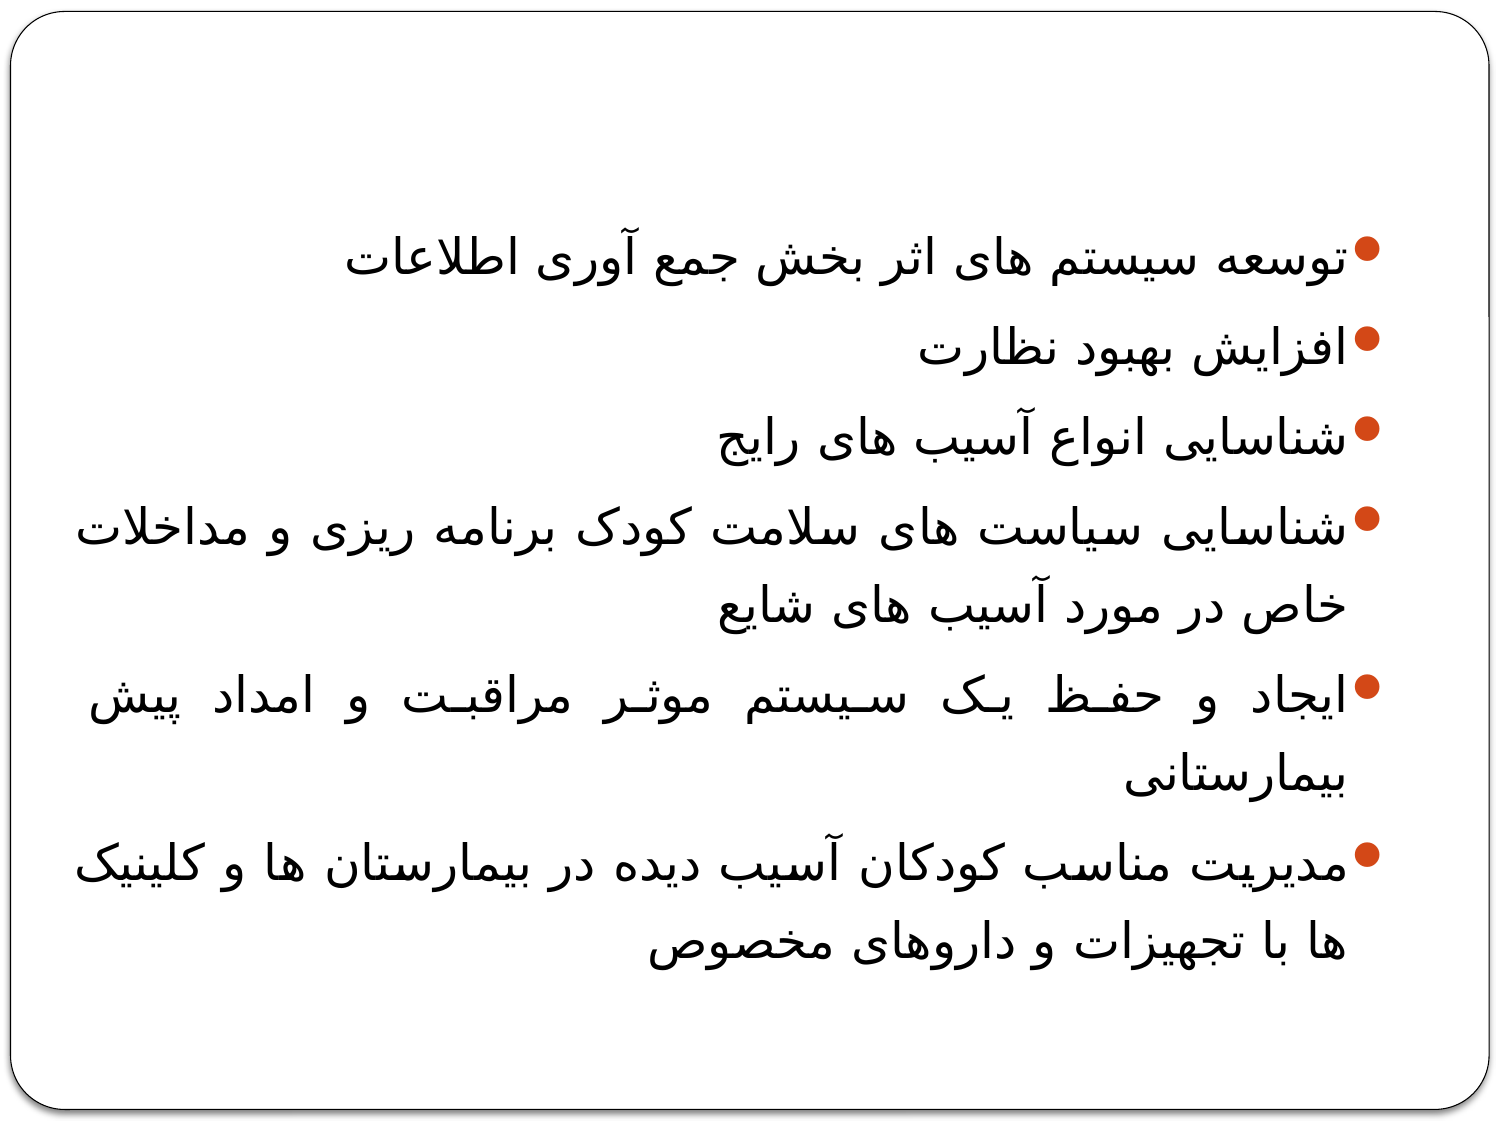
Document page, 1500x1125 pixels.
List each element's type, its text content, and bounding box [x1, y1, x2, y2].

list توسعه سیستم های اثر بخش جمع آوری اطلاعات افزایش بهبود نظارت شناسایی انواع آسیب های رایج شناسایی سیاست های سلامت کودک برنامه ریزی و مداخلات خاص در مورد آسیب های شایع ایجاد و حفظ یک سیستم موثر مراقبت و امداد پیش بیمارستانی مدیریت مناسب کودکان آسیب دیده در بیمارستان ها و کلینیک ها با تجهیزات و داروهای مخصوص [58, 199, 1409, 942]
